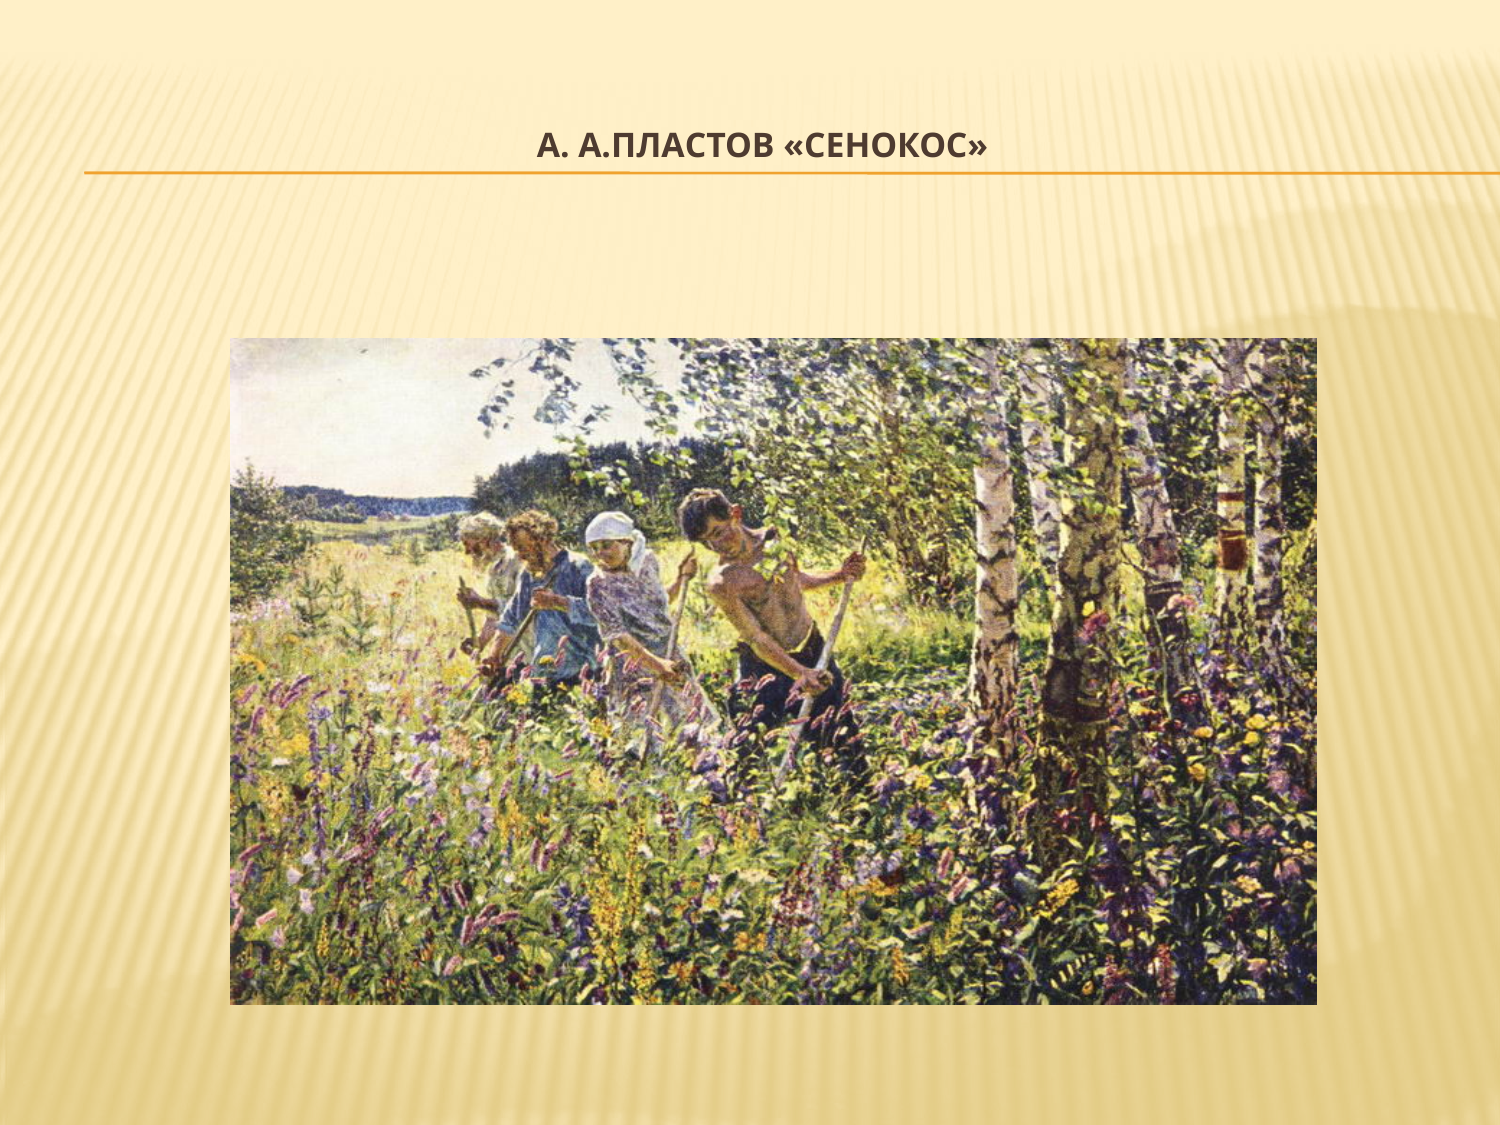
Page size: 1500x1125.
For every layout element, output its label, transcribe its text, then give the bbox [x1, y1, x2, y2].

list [229, 337, 1318, 1006]
title А. А.Пластов «Сенокос» [50, 75, 1475, 213]
